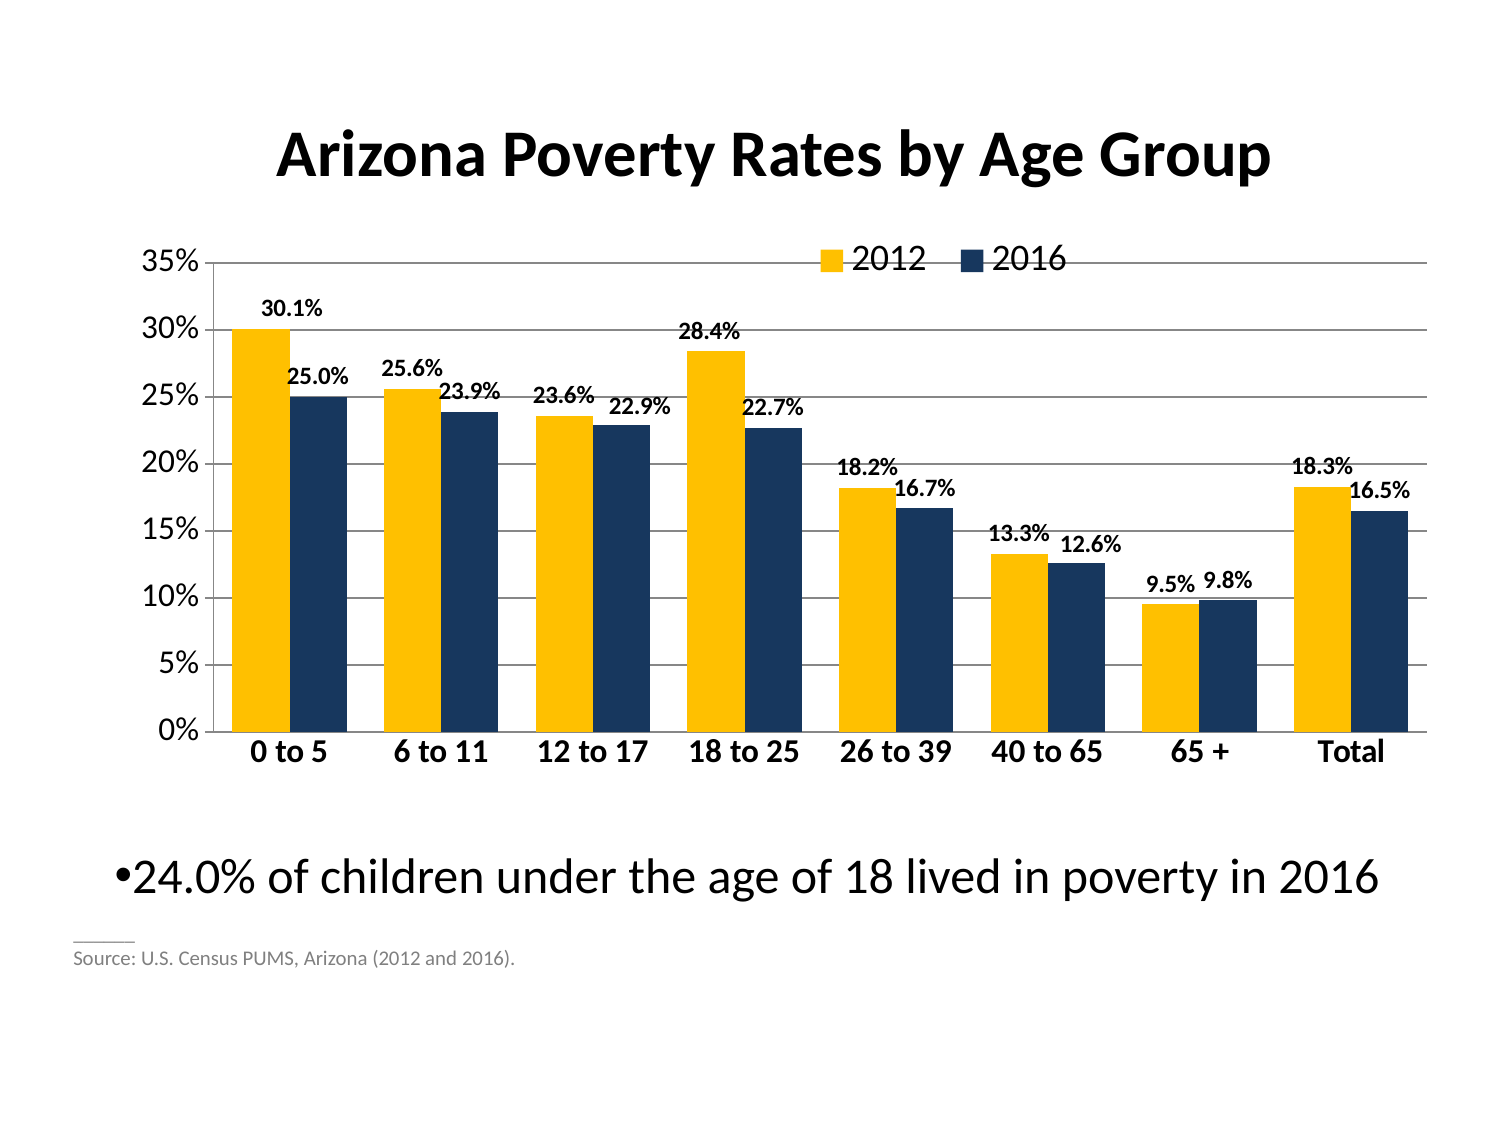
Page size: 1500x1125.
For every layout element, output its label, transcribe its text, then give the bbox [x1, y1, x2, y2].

chart [112, 212, 1463, 788]
text_box 24.0% of children under the age of 18 lived in poverty in 2016 [99, 818, 1438, 912]
title Arizona Poverty Rates by Age Group [56, 87, 1494, 213]
text_box ______ Source: U.S. Census PUMS, Arizona (2012 and 2016). [58, 912, 531, 978]
